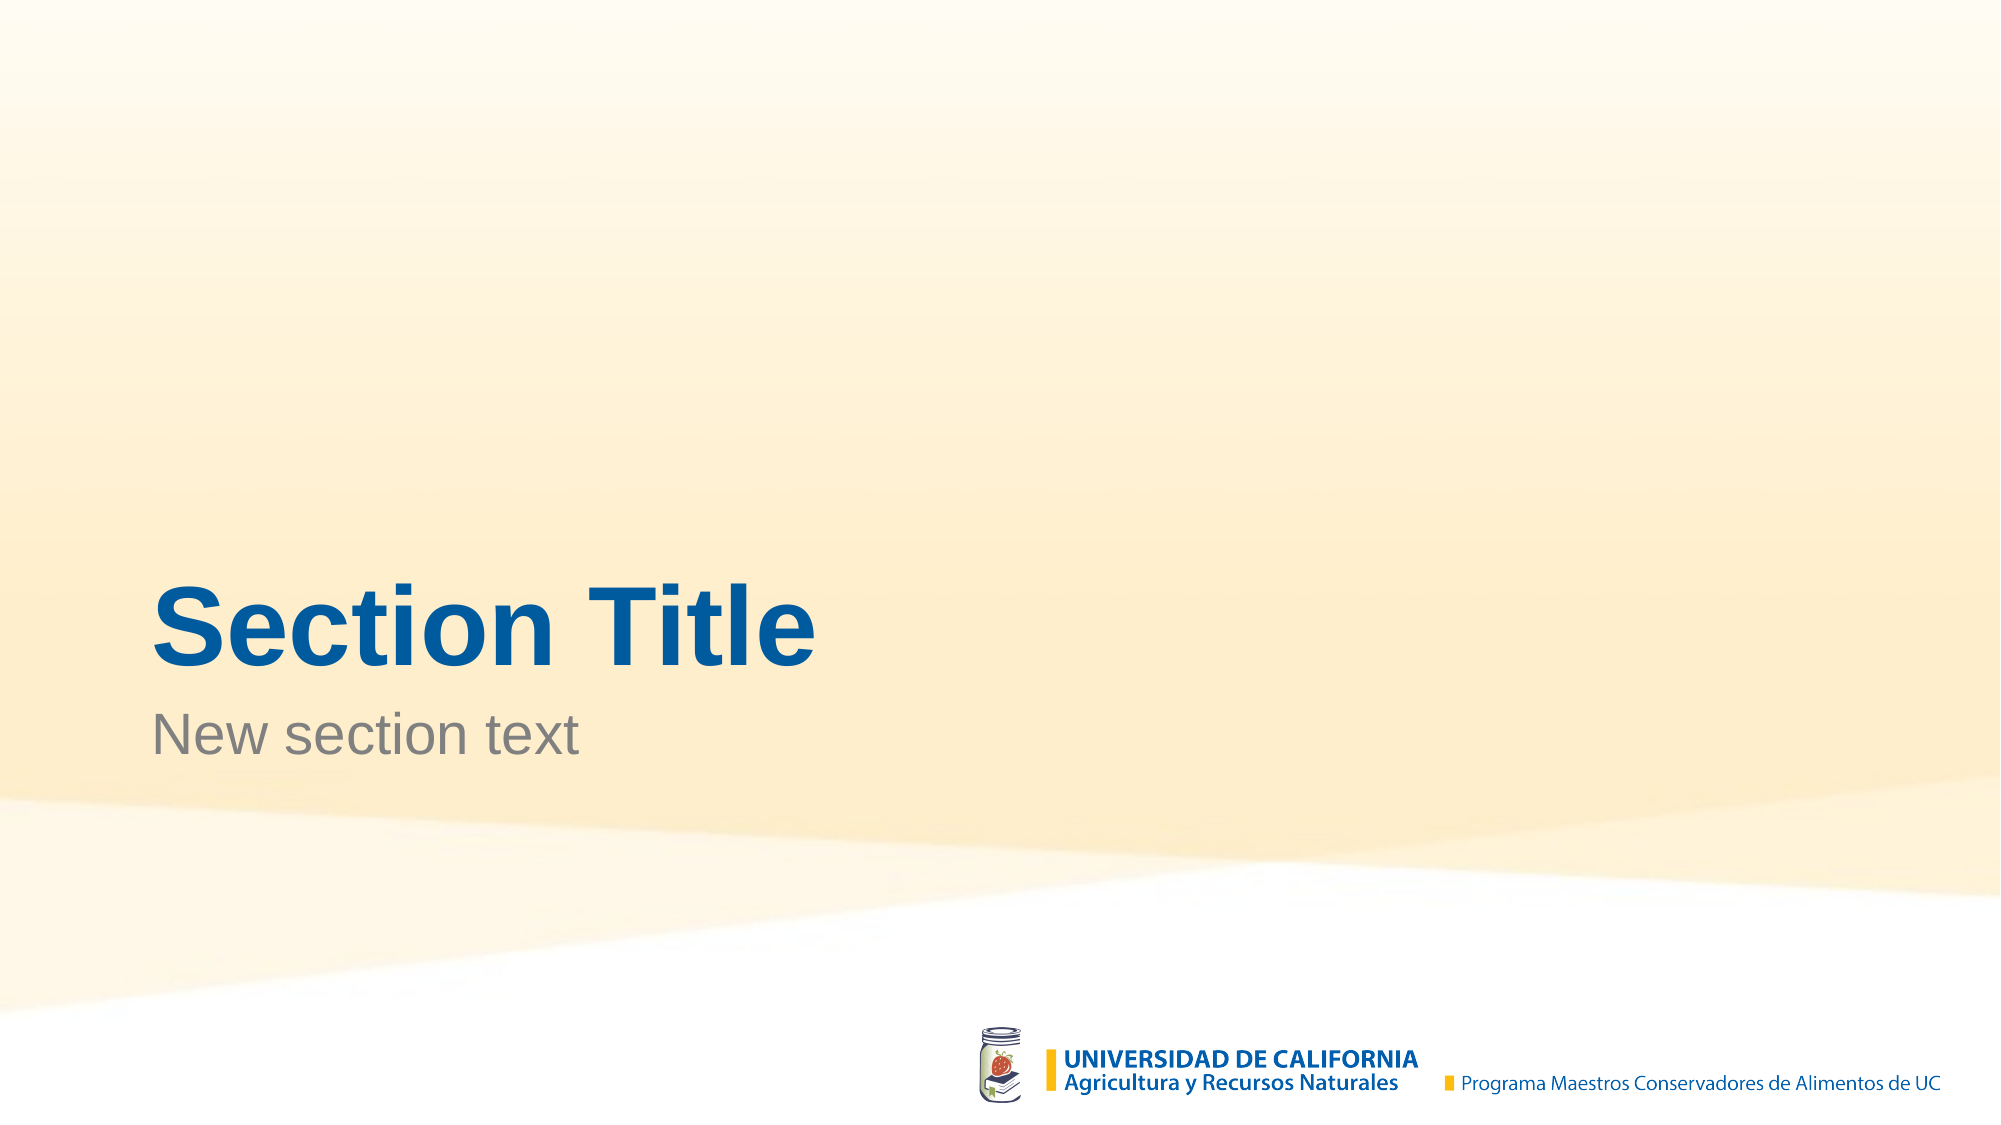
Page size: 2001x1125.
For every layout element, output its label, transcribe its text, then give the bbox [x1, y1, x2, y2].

title Section Title [136, 229, 1862, 697]
picture [0, 0, 2001, 1125]
list New section text [136, 697, 1862, 944]
